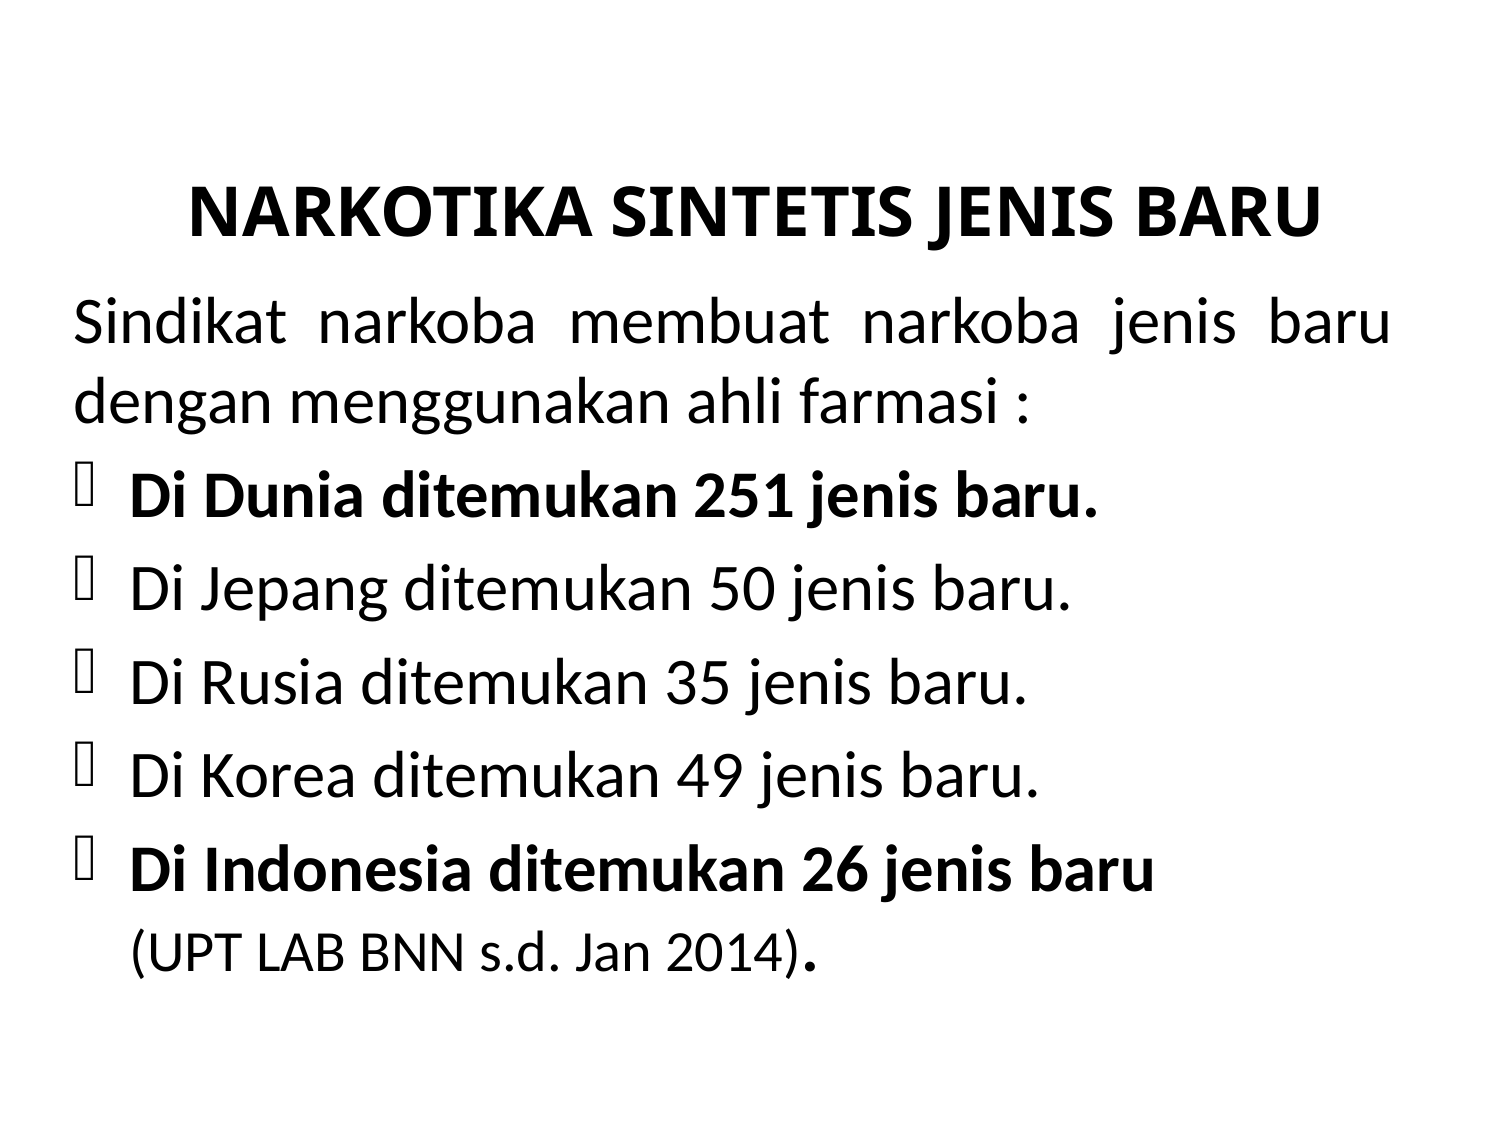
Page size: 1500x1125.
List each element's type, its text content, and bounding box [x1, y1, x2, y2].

title NARKOTIKA SINTETIS JENIS BARU [70, 58, 1442, 258]
list Sindikat narkoba membuat narkoba jenis baru dengan menggunakan ahli farmasi : Di Dunia ditemukan 251 jenis baru. Di Jepang ditemukan 50 jenis baru. Di Rusia ditemukan 35 jenis baru. Di Korea ditemukan 49 jenis baru. Di Indonesia ditemukan 26 jenis baru (UPT LAB BNN s.d. Jan 2014). [58, 269, 1409, 1083]
